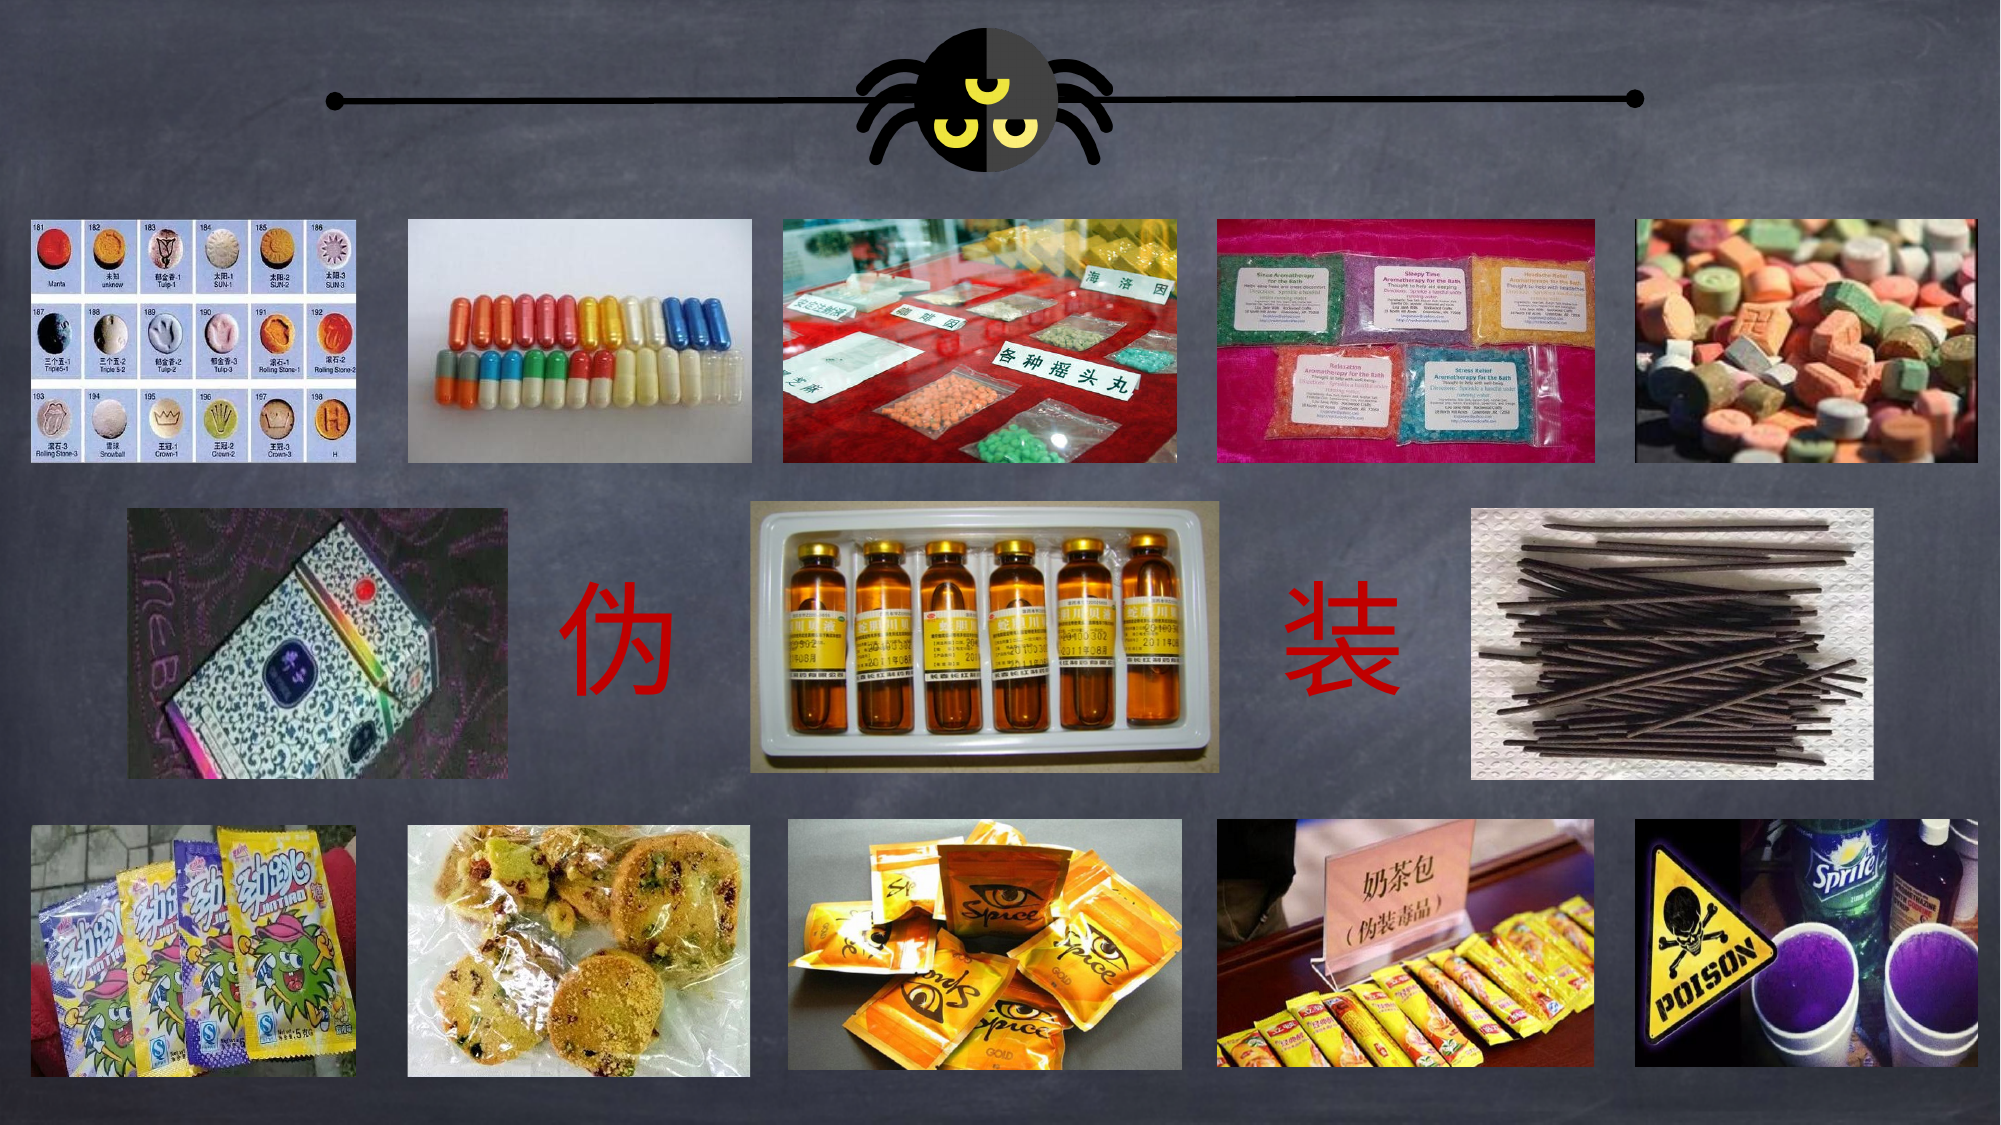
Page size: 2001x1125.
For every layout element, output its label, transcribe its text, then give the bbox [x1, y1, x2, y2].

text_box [334, 98, 856, 102]
text_box 装 [1266, 553, 1411, 764]
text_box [1113, 98, 1635, 102]
picture [0, 0, 2001, 1125]
text_box 伪 [542, 553, 687, 764]
